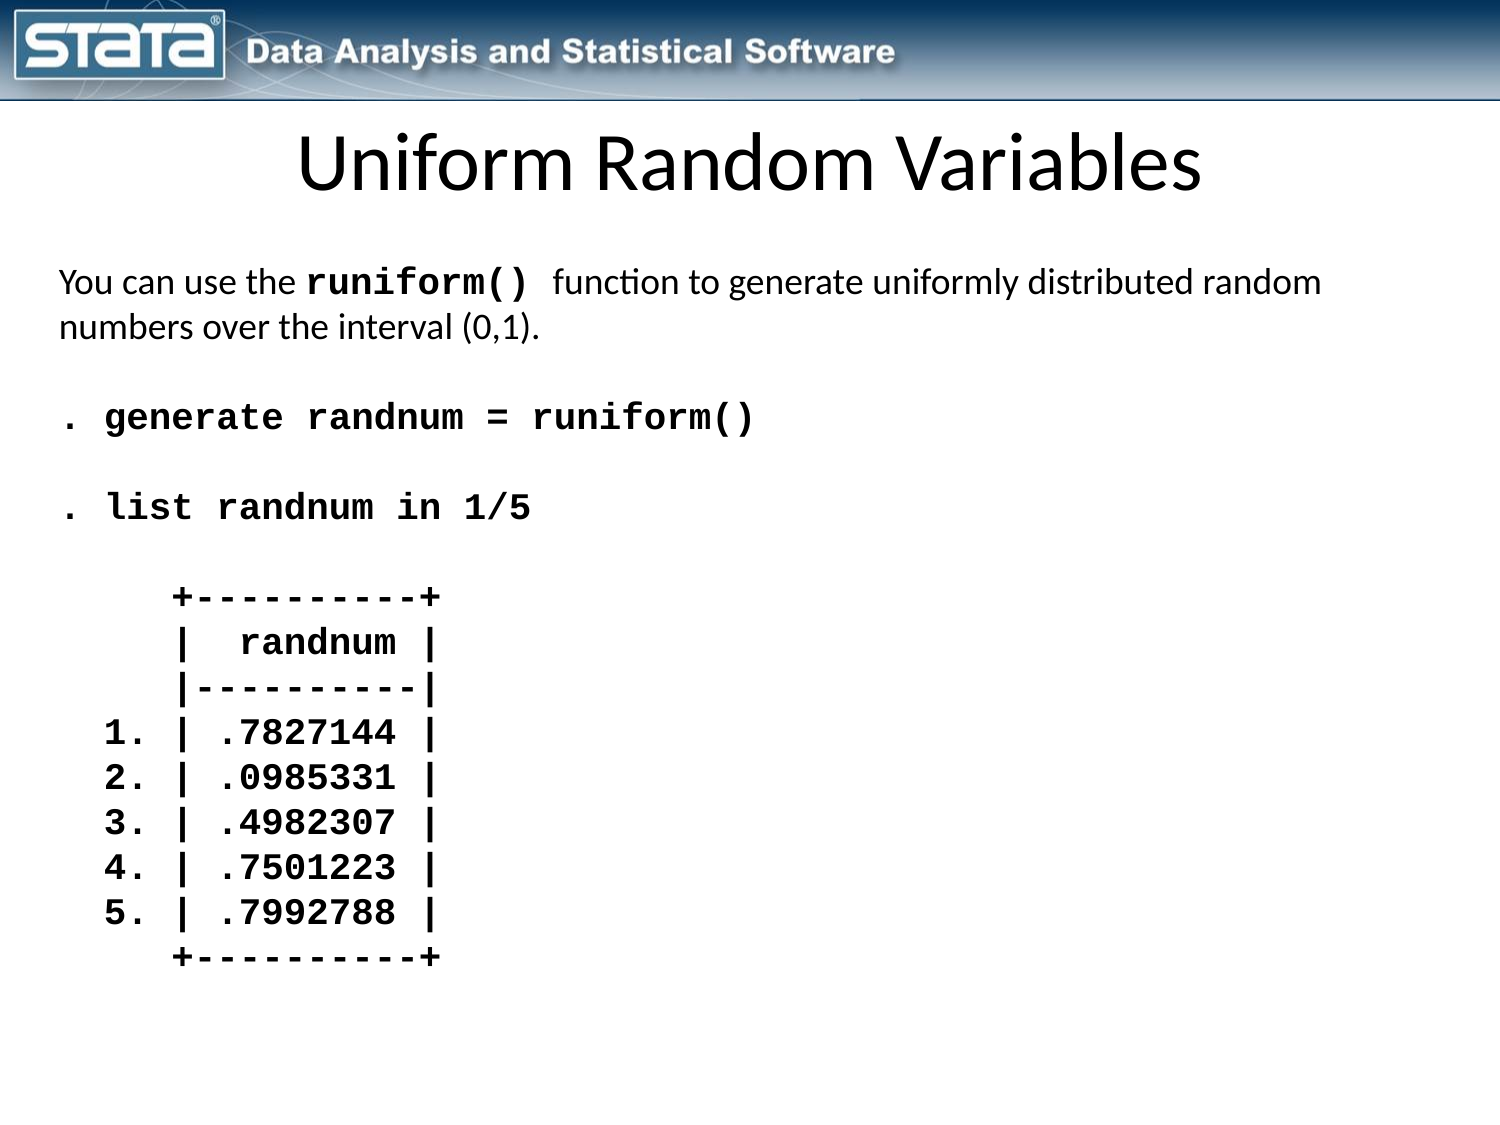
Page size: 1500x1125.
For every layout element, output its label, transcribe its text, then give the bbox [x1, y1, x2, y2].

list You can use the runiform() function to generate uniformly distributed random numbers over the interval (0,1). . generate randnum = runiform() . list randnum in 1/5 +----------+ | randnum | |----------| 1. | .7827144 | 2. | .0985331 | 3. | .4982307 | 4. | .7501223 | 5. | .7992788 | +----------+ [43, 249, 1457, 1063]
picture [0, 0, 1500, 99]
text_box Uniform Random Variables [0, 99, 1500, 215]
